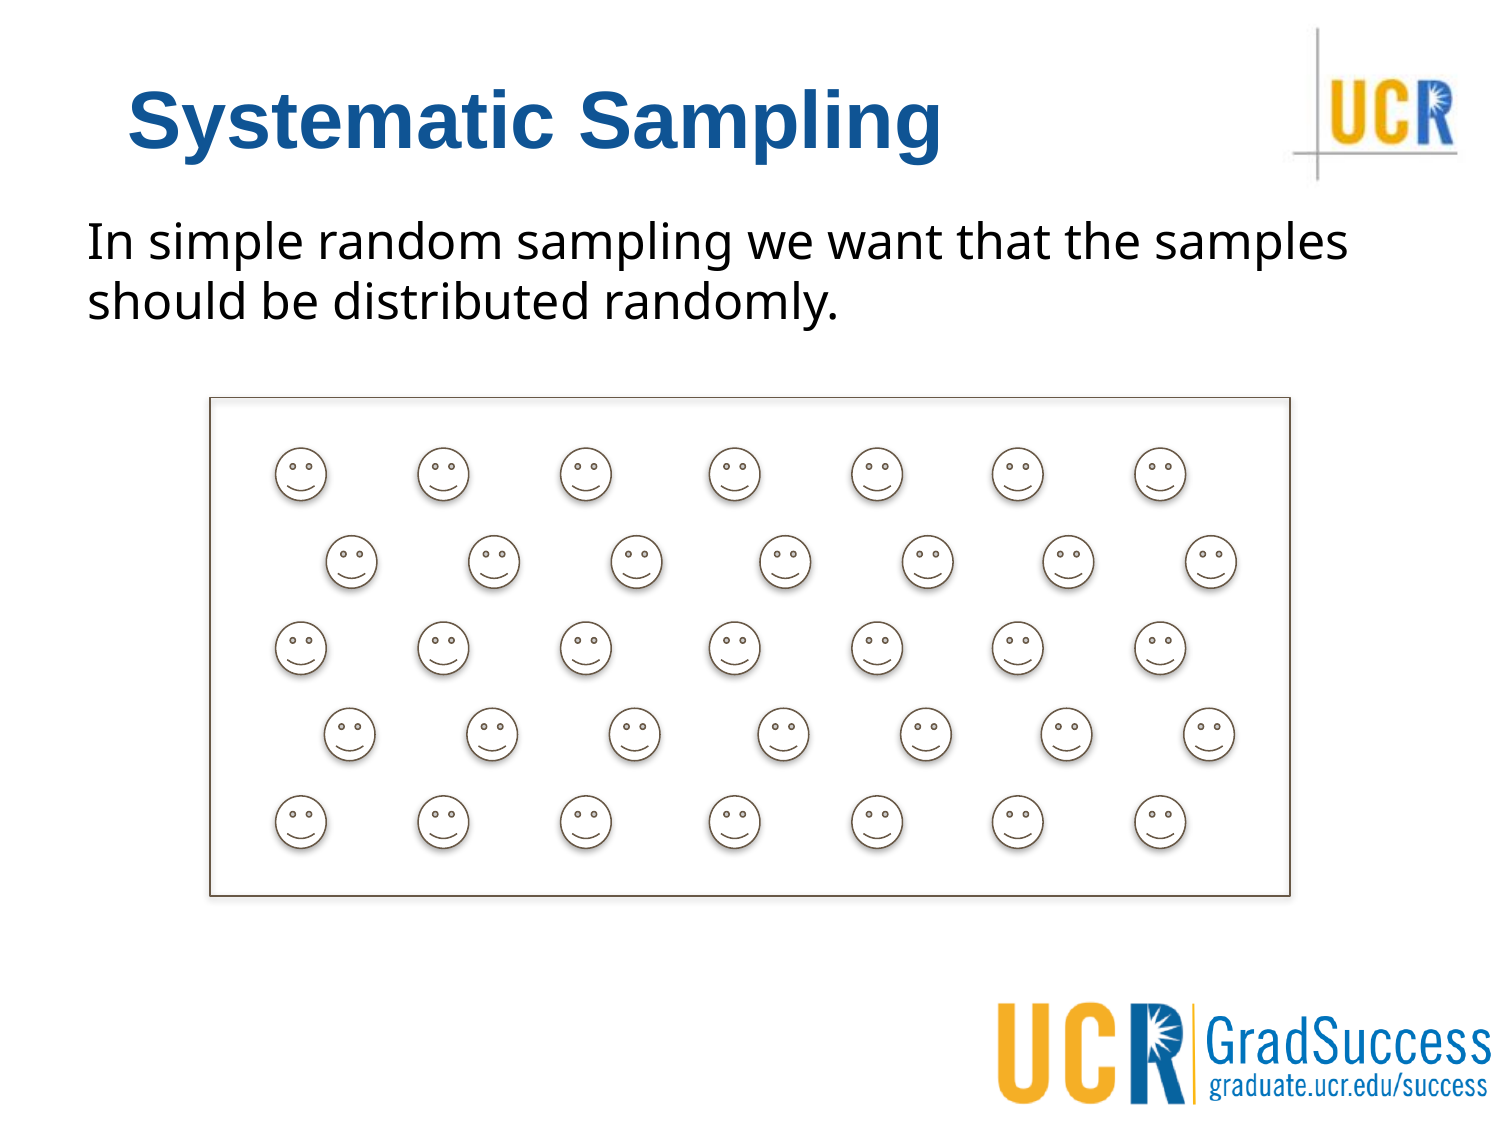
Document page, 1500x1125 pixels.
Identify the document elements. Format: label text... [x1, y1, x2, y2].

text_box [1134, 621, 1187, 676]
text_box [1042, 534, 1095, 590]
text_box [274, 447, 327, 502]
picture [1282, 0, 1500, 196]
text_box [851, 621, 904, 676]
text_box [468, 534, 521, 590]
text_box [274, 795, 327, 850]
text_box [851, 795, 904, 850]
text_box [610, 534, 663, 590]
text_box [899, 707, 953, 762]
text_box [325, 534, 378, 590]
title Systematic Sampling [112, 13, 1388, 172]
text_box [759, 534, 812, 590]
text_box [209, 397, 1291, 897]
text_box [708, 621, 761, 676]
text_box [559, 795, 612, 850]
text_box [417, 621, 470, 676]
text_box [851, 447, 904, 502]
text_box [1134, 447, 1187, 502]
text_box [608, 707, 661, 762]
text_box [991, 621, 1044, 676]
text_box [757, 707, 810, 762]
text_box [1184, 534, 1238, 590]
text_box [1134, 795, 1187, 850]
text_box [466, 707, 519, 762]
text_box [274, 621, 327, 676]
text_box [559, 447, 612, 502]
text_box [991, 447, 1044, 502]
text_box [1040, 707, 1093, 762]
text_box In simple random sampling we want that the samples should be distributed randomly. [73, 201, 1470, 337]
text_box [559, 621, 612, 676]
text_box [901, 534, 954, 590]
text_box [991, 795, 1044, 850]
text_box [708, 447, 761, 502]
text_box [1182, 707, 1236, 762]
text_box [708, 795, 761, 850]
text_box [417, 447, 470, 502]
text_box [417, 795, 470, 850]
text_box [323, 707, 376, 762]
